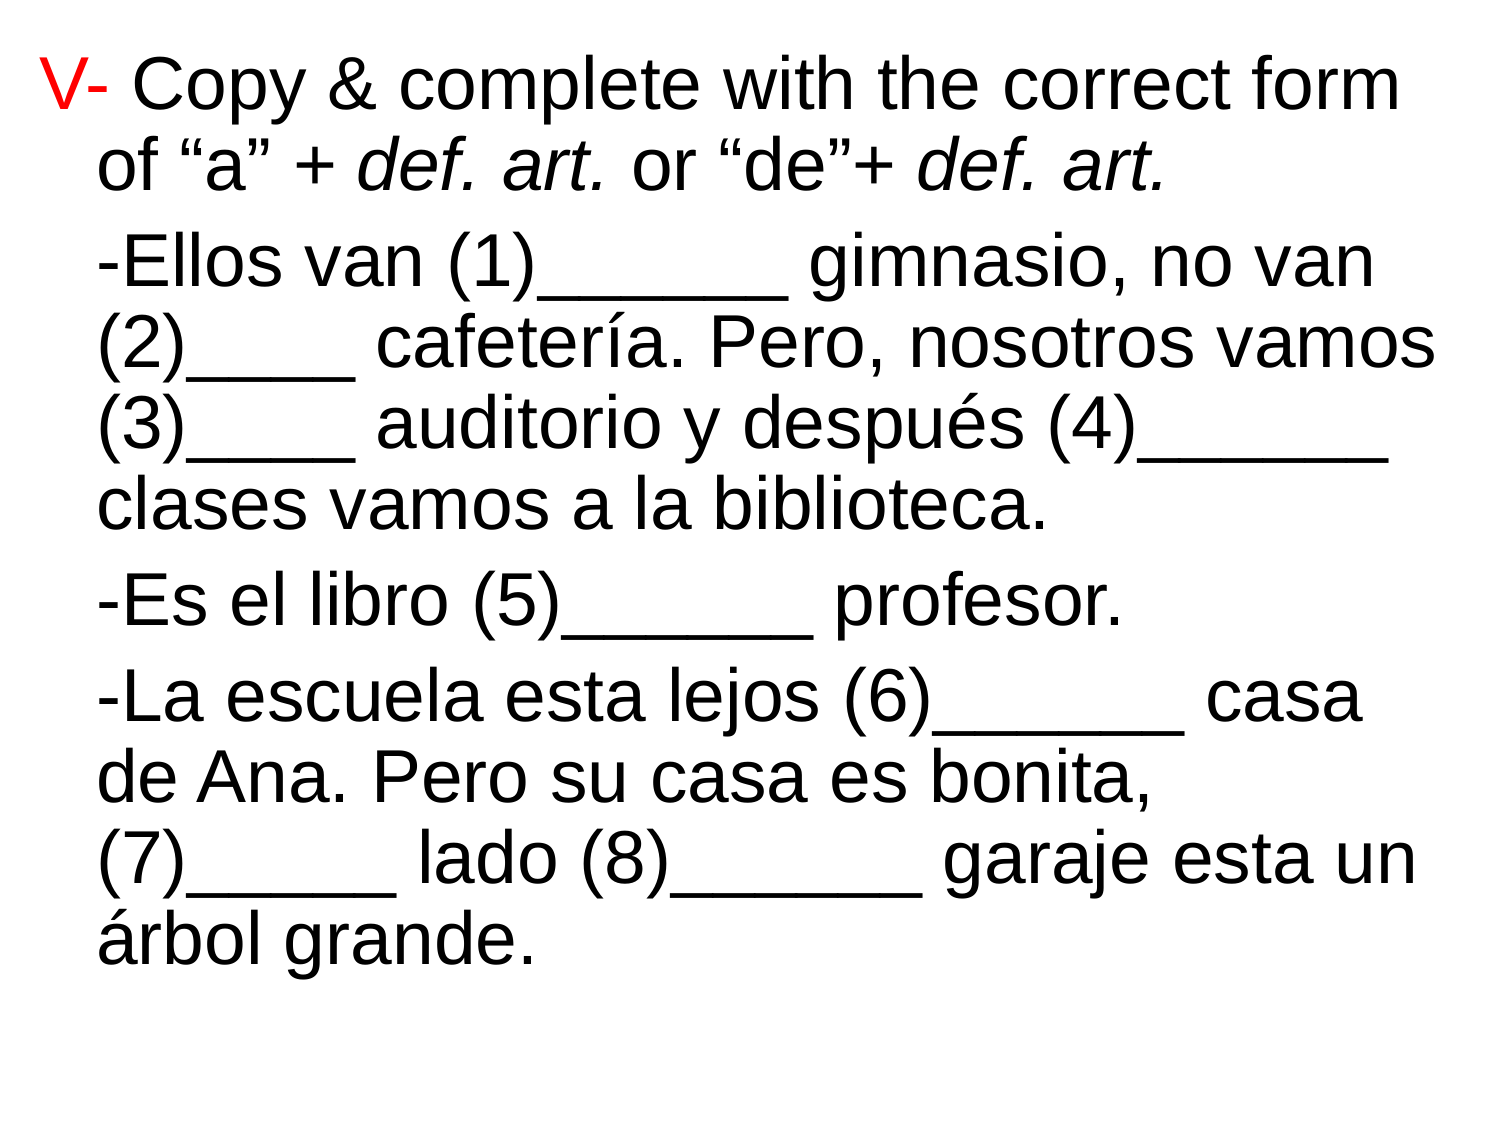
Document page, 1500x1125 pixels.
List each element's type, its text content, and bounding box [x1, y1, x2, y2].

list V- Copy & complete with the correct form of “a” + def. art. or “de”+ def. art. -Ellos van (1)______ gimnasio, no van (2)____ cafetería. Pero, nosotros vamos (3)____ auditorio y después (4)______ clases vamos a la biblioteca. -Es el libro (5)______ profesor. -La escuela esta lejos (6)______ casa de Ana. Pero su casa es bonita, (7)_____ lado (8)______ garaje esta un árbol grande. [24, 37, 1463, 1038]
